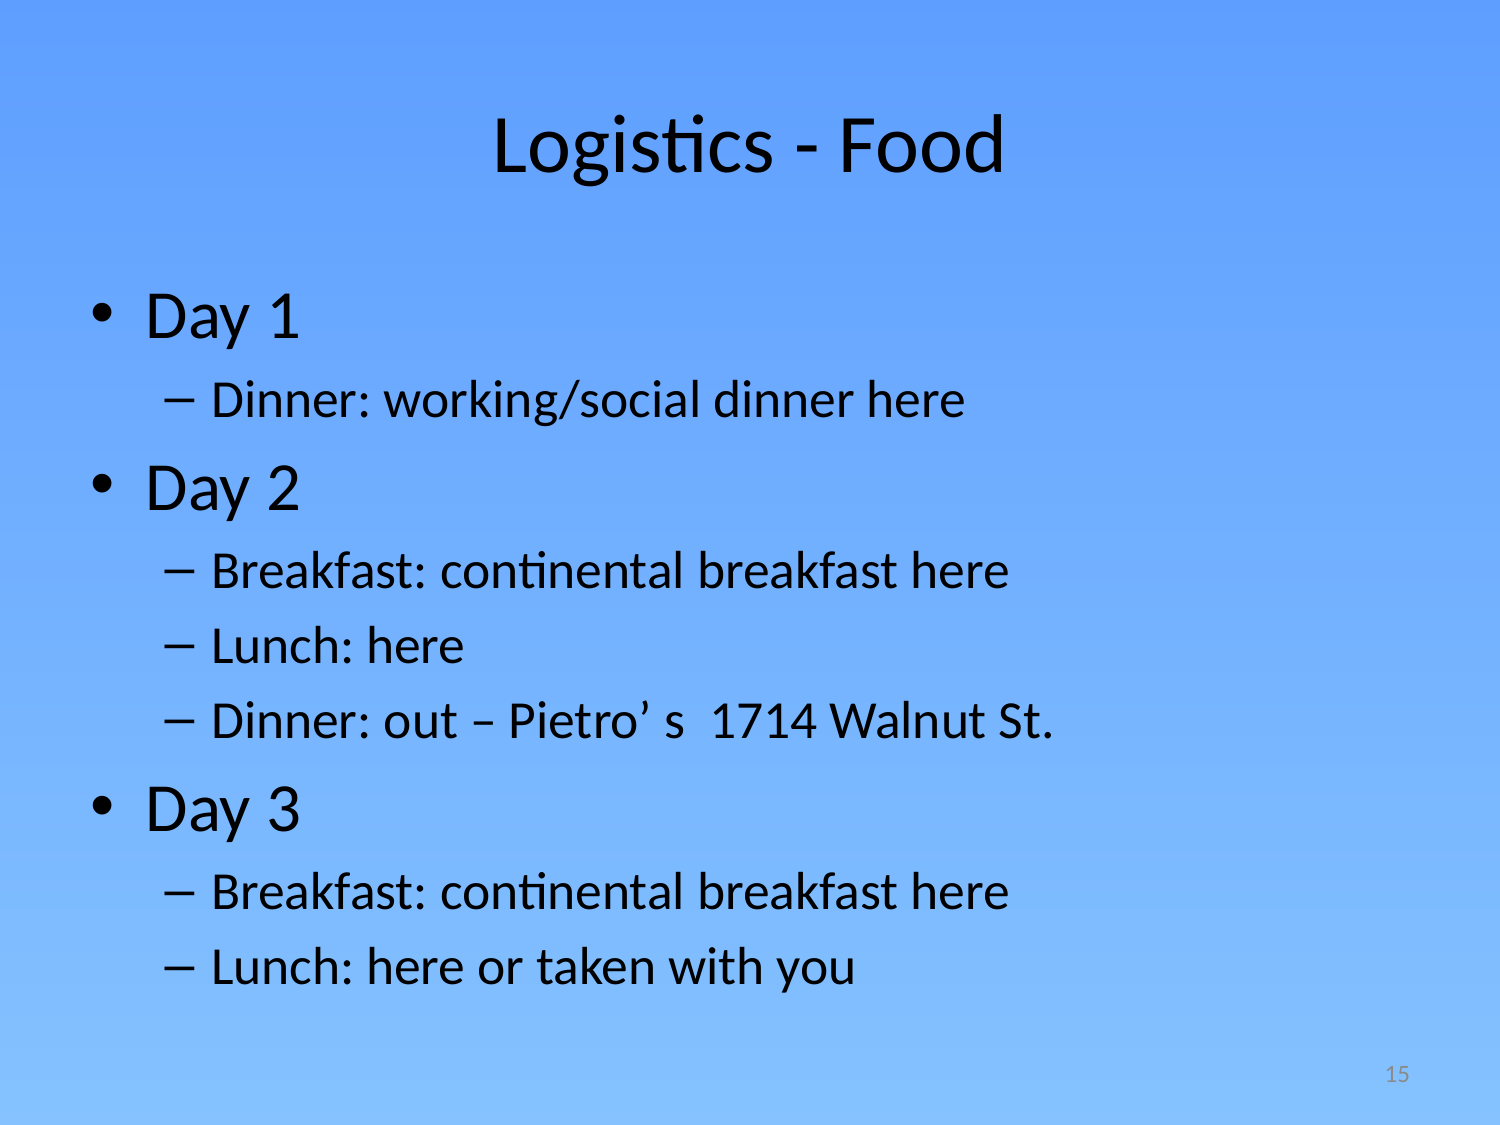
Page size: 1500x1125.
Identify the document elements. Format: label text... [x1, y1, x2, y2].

title Logistics - Food [74, 44, 1426, 233]
slide_number 15 [1074, 1042, 1425, 1103]
list Day 1 Dinner: working/social dinner here Day 2 Breakfast: continental breakfast here Lunch: here Dinner: out – Pietro’ s 1714 Walnut St. Day 3 Breakfast: continental breakfast here Lunch: here or taken with you [74, 262, 1426, 1006]
